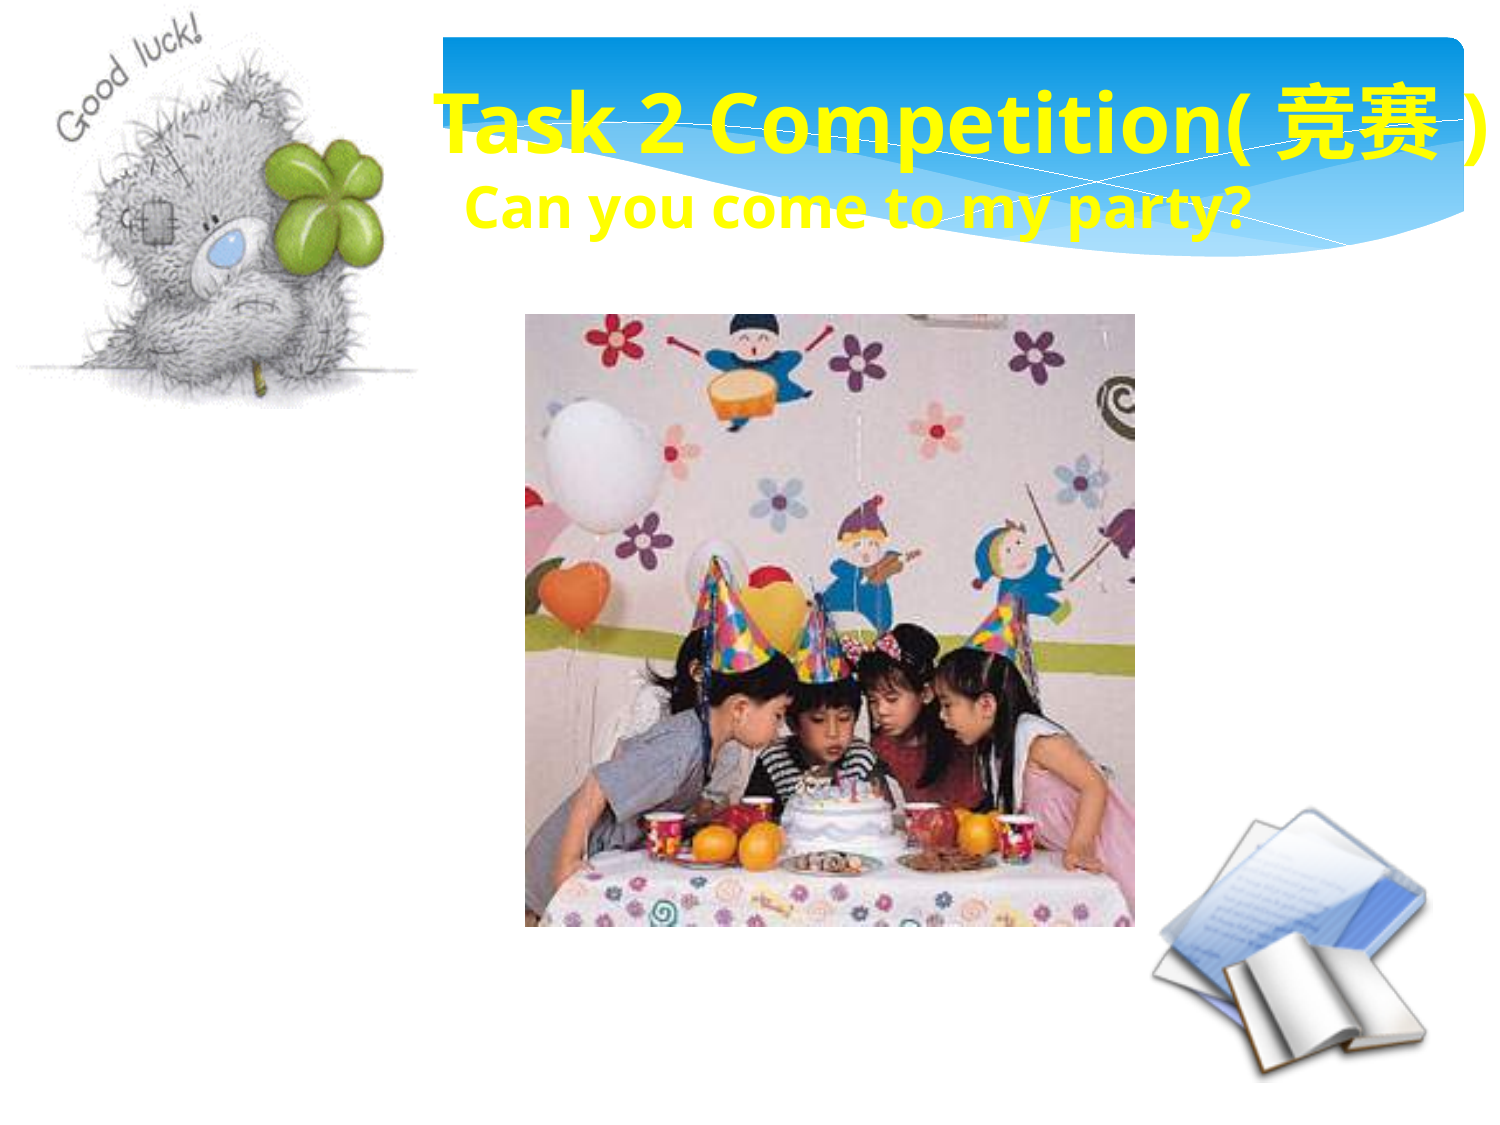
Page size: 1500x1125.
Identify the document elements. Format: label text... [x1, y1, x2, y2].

picture [1149, 799, 1433, 1083]
text_box Task 2 Competition(竞赛) Can you come to my party? [450, 62, 1500, 248]
picture [525, 314, 1135, 928]
picture [0, 0, 444, 410]
